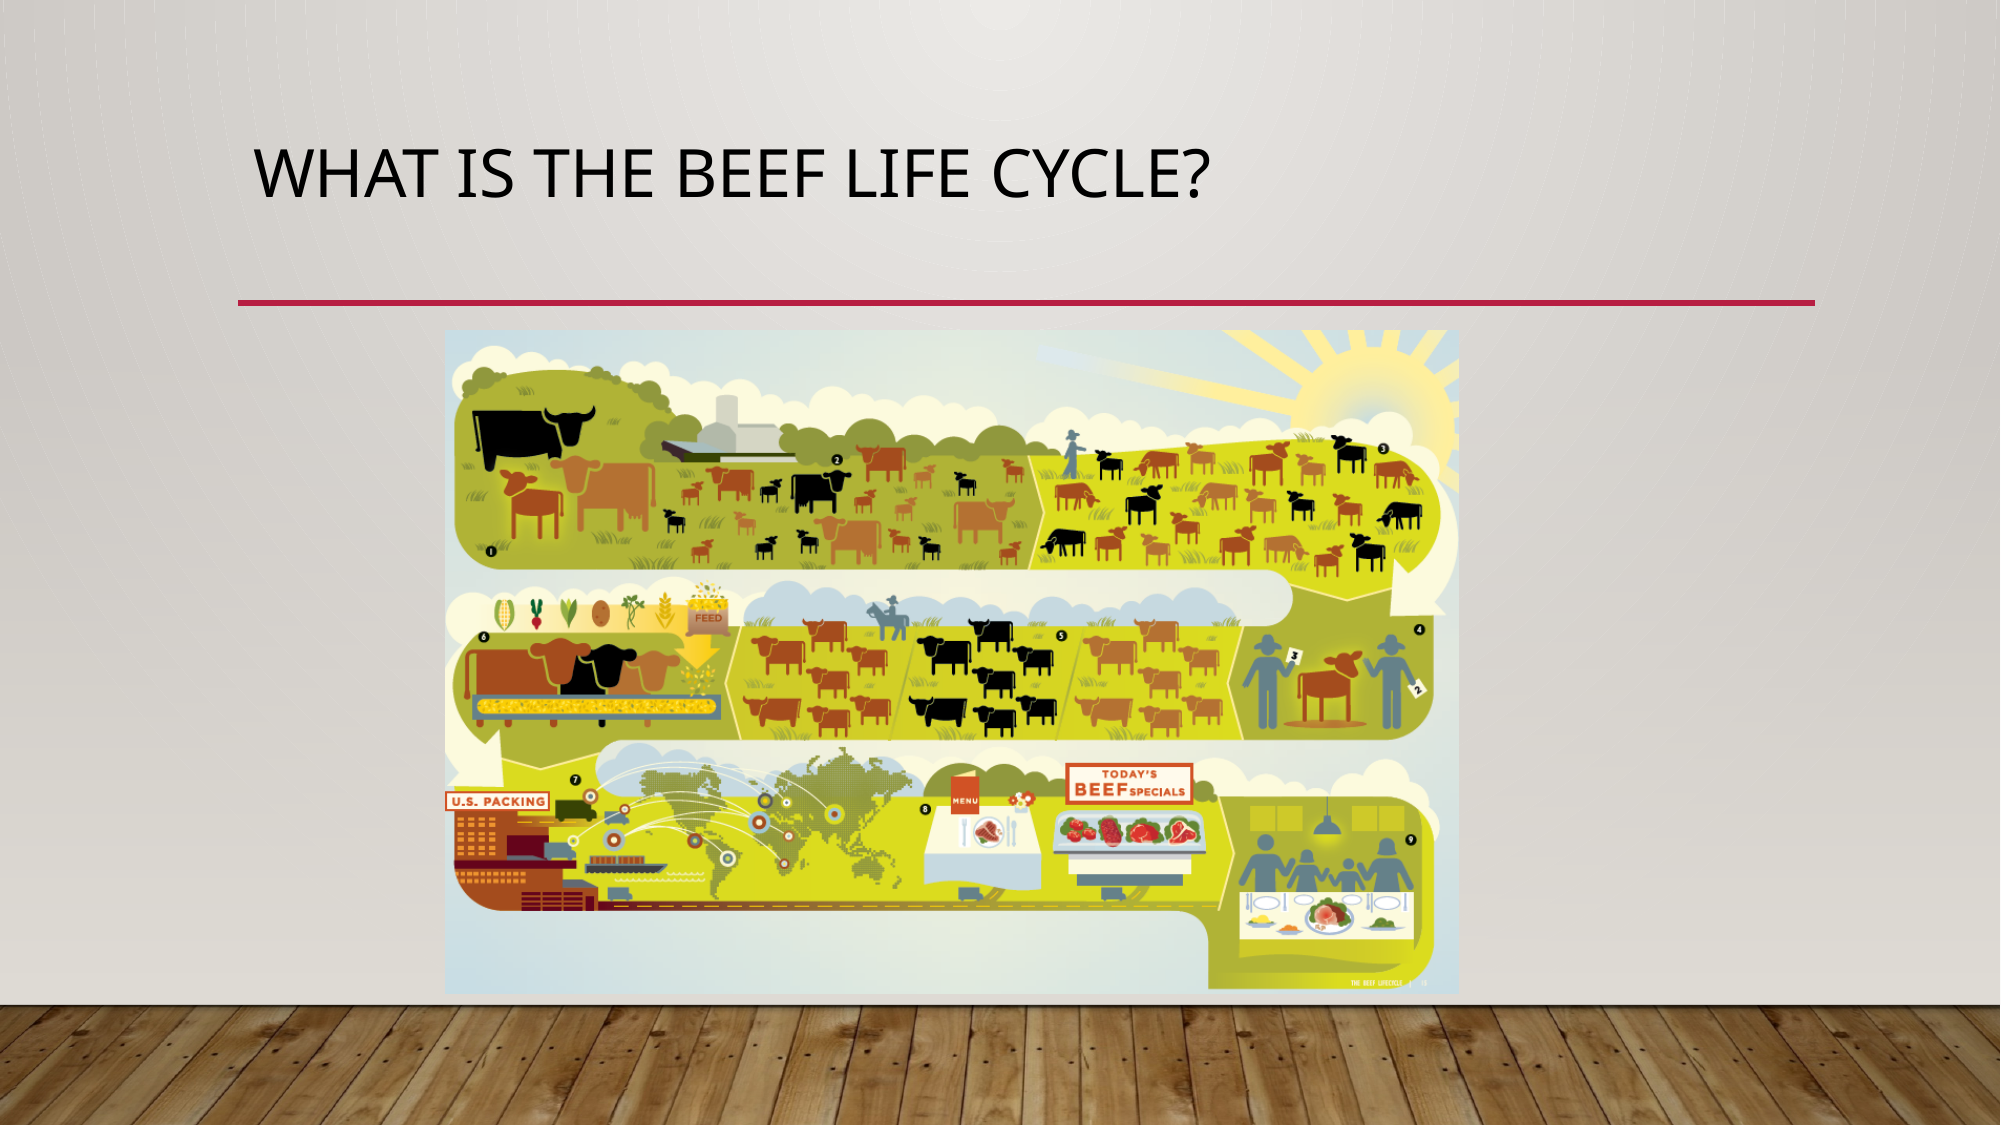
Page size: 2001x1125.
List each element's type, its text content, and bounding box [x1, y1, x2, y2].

title What is the beef life cycle? [238, 131, 1814, 305]
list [445, 330, 1459, 994]
picture [0, 1005, 2000, 1125]
